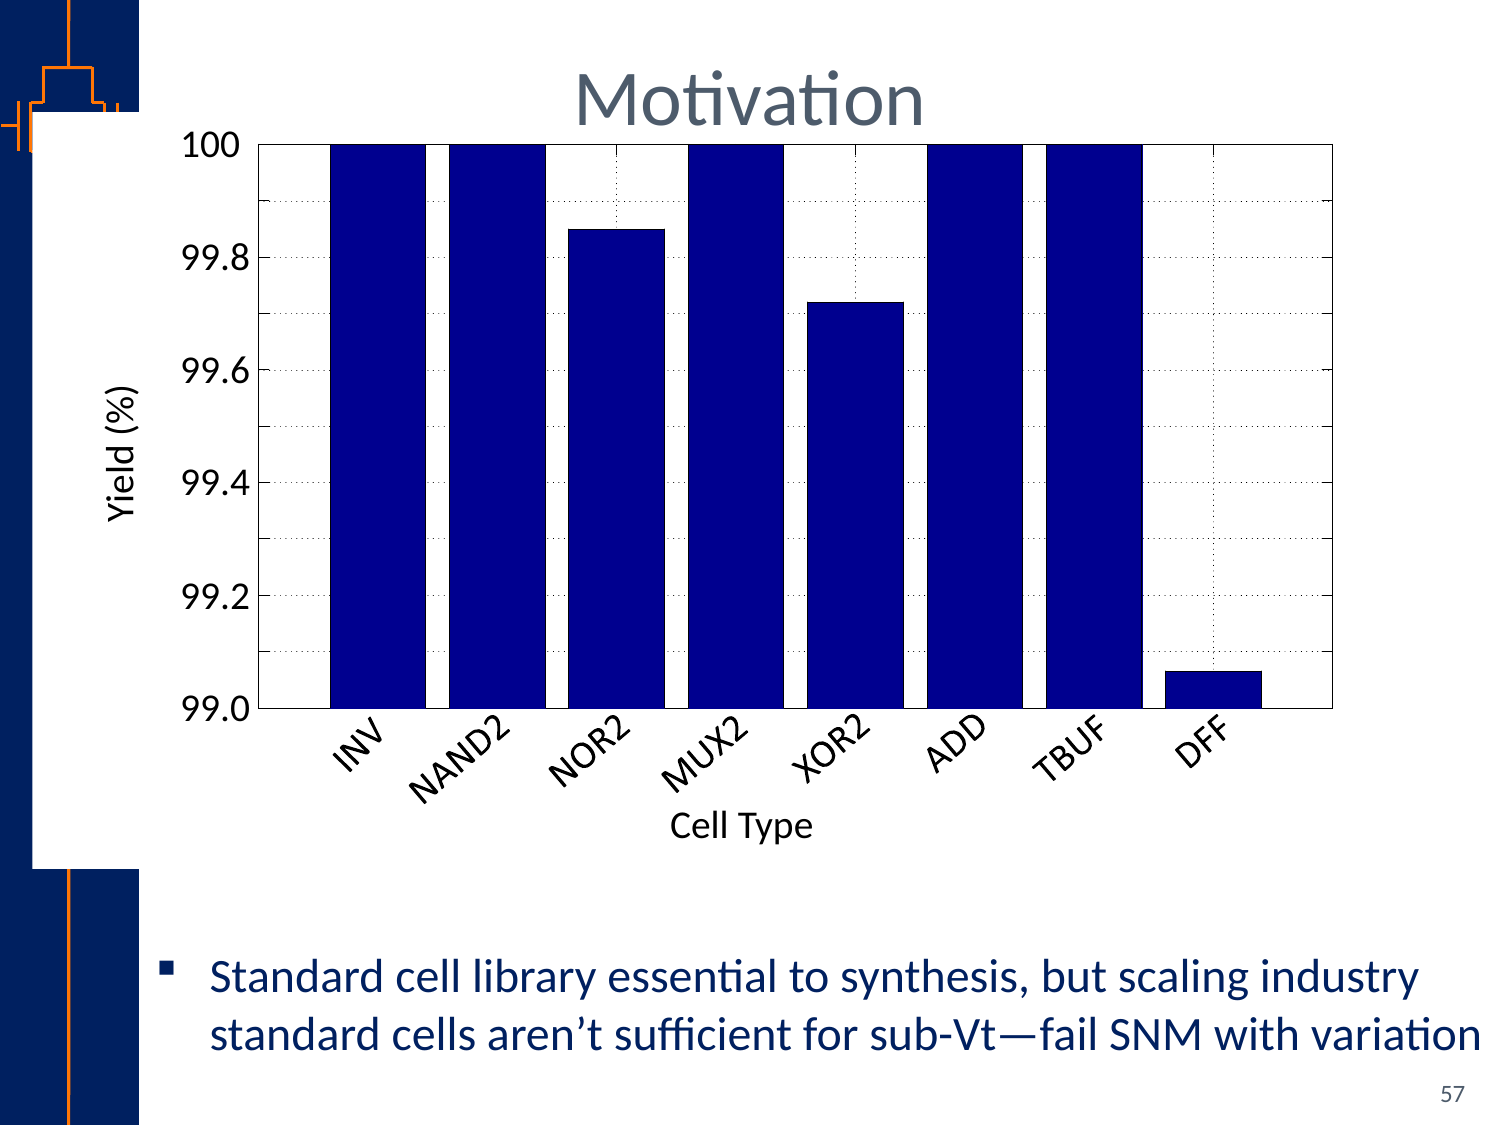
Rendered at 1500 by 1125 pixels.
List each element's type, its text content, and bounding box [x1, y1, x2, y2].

picture [32, 112, 1476, 870]
slide_number 57 [1425, 1062, 1488, 1123]
text_box Motivation [0, 38, 1500, 149]
list Standard cell library essential to synthesis, but scaling industry standard cells aren’t sufficient for sub-Vt—fail SNM with variation [140, 937, 1500, 1125]
